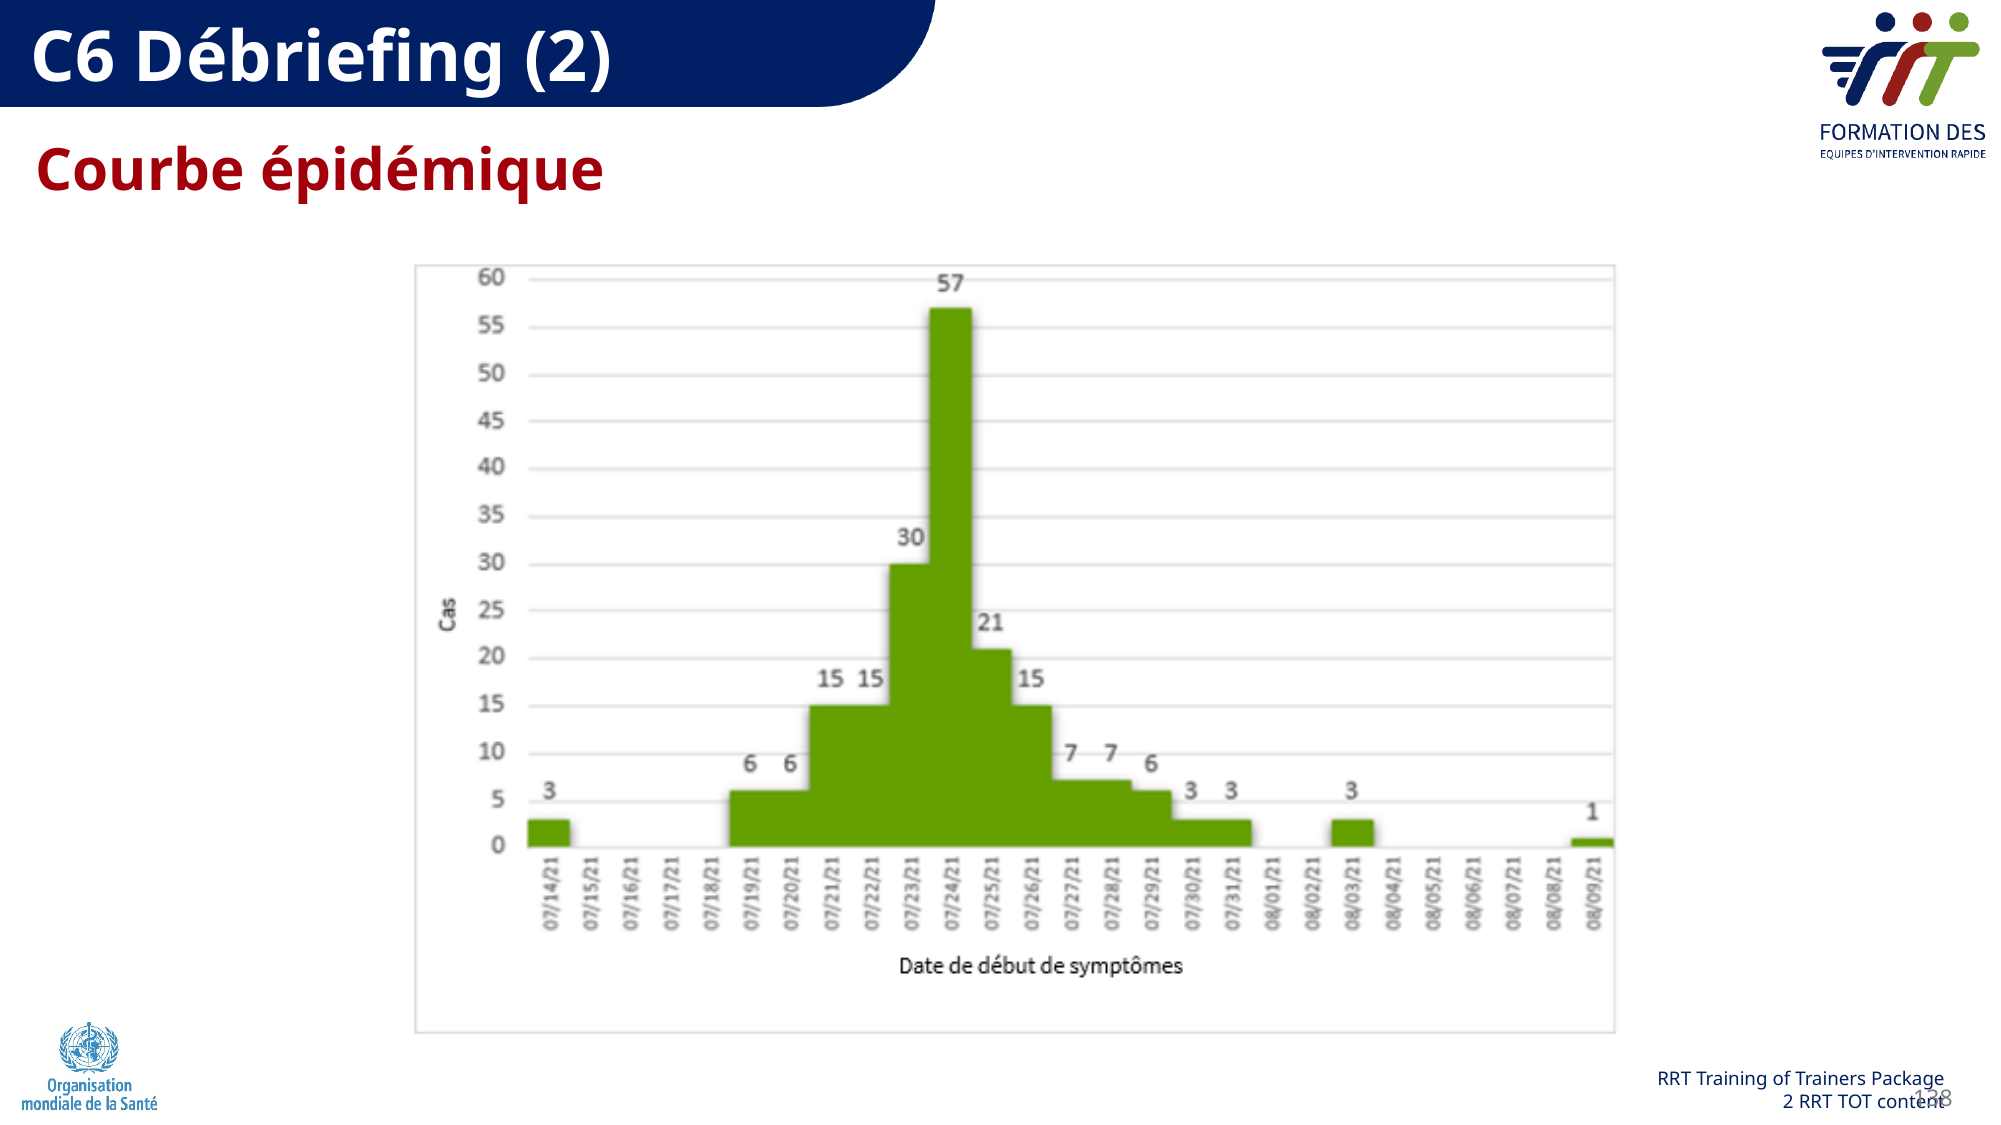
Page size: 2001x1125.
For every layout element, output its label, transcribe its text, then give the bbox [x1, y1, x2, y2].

picture [405, 255, 1626, 1044]
list C6 Débriefing (2) [22, 3, 1536, 107]
picture [1820, 11, 1986, 160]
picture [20, 1020, 158, 1111]
text_box Courbe épidémique [28, 124, 1017, 210]
picture [0, 0, 936, 107]
